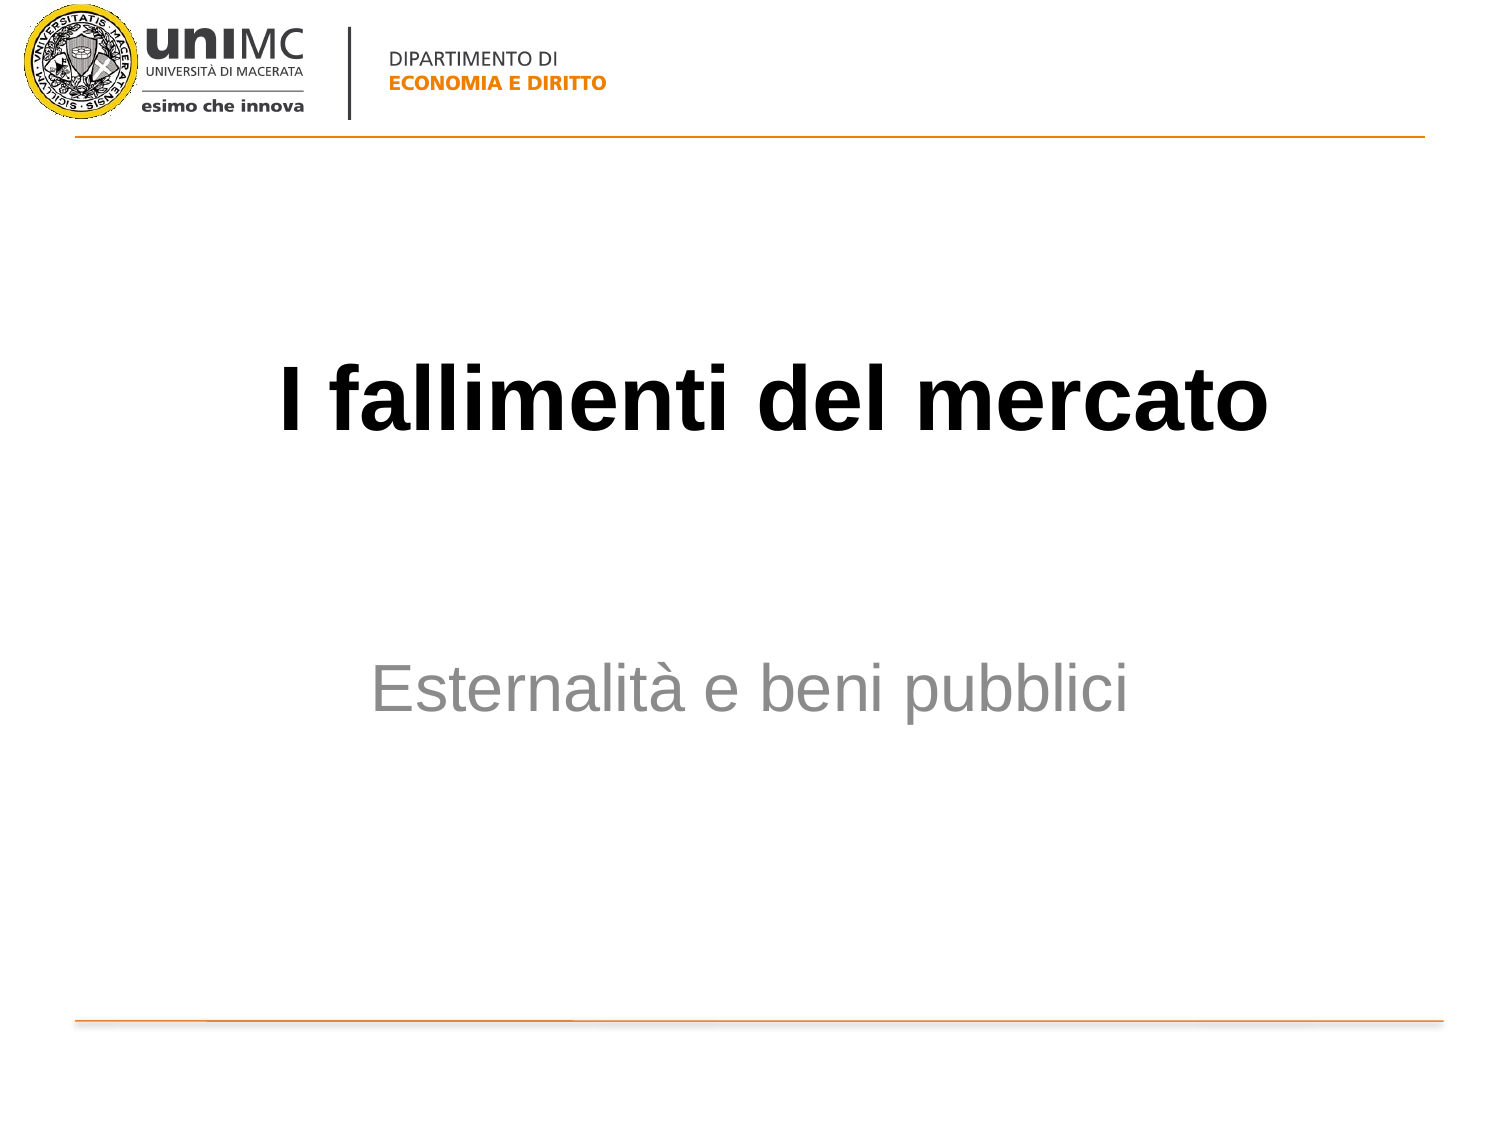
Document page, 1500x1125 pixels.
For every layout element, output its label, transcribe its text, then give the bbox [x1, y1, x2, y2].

picture [18, 0, 1425, 138]
subtitle Esternalità e beni pubblici [225, 637, 1275, 925]
title I fallimenti del mercato [137, 299, 1413, 488]
